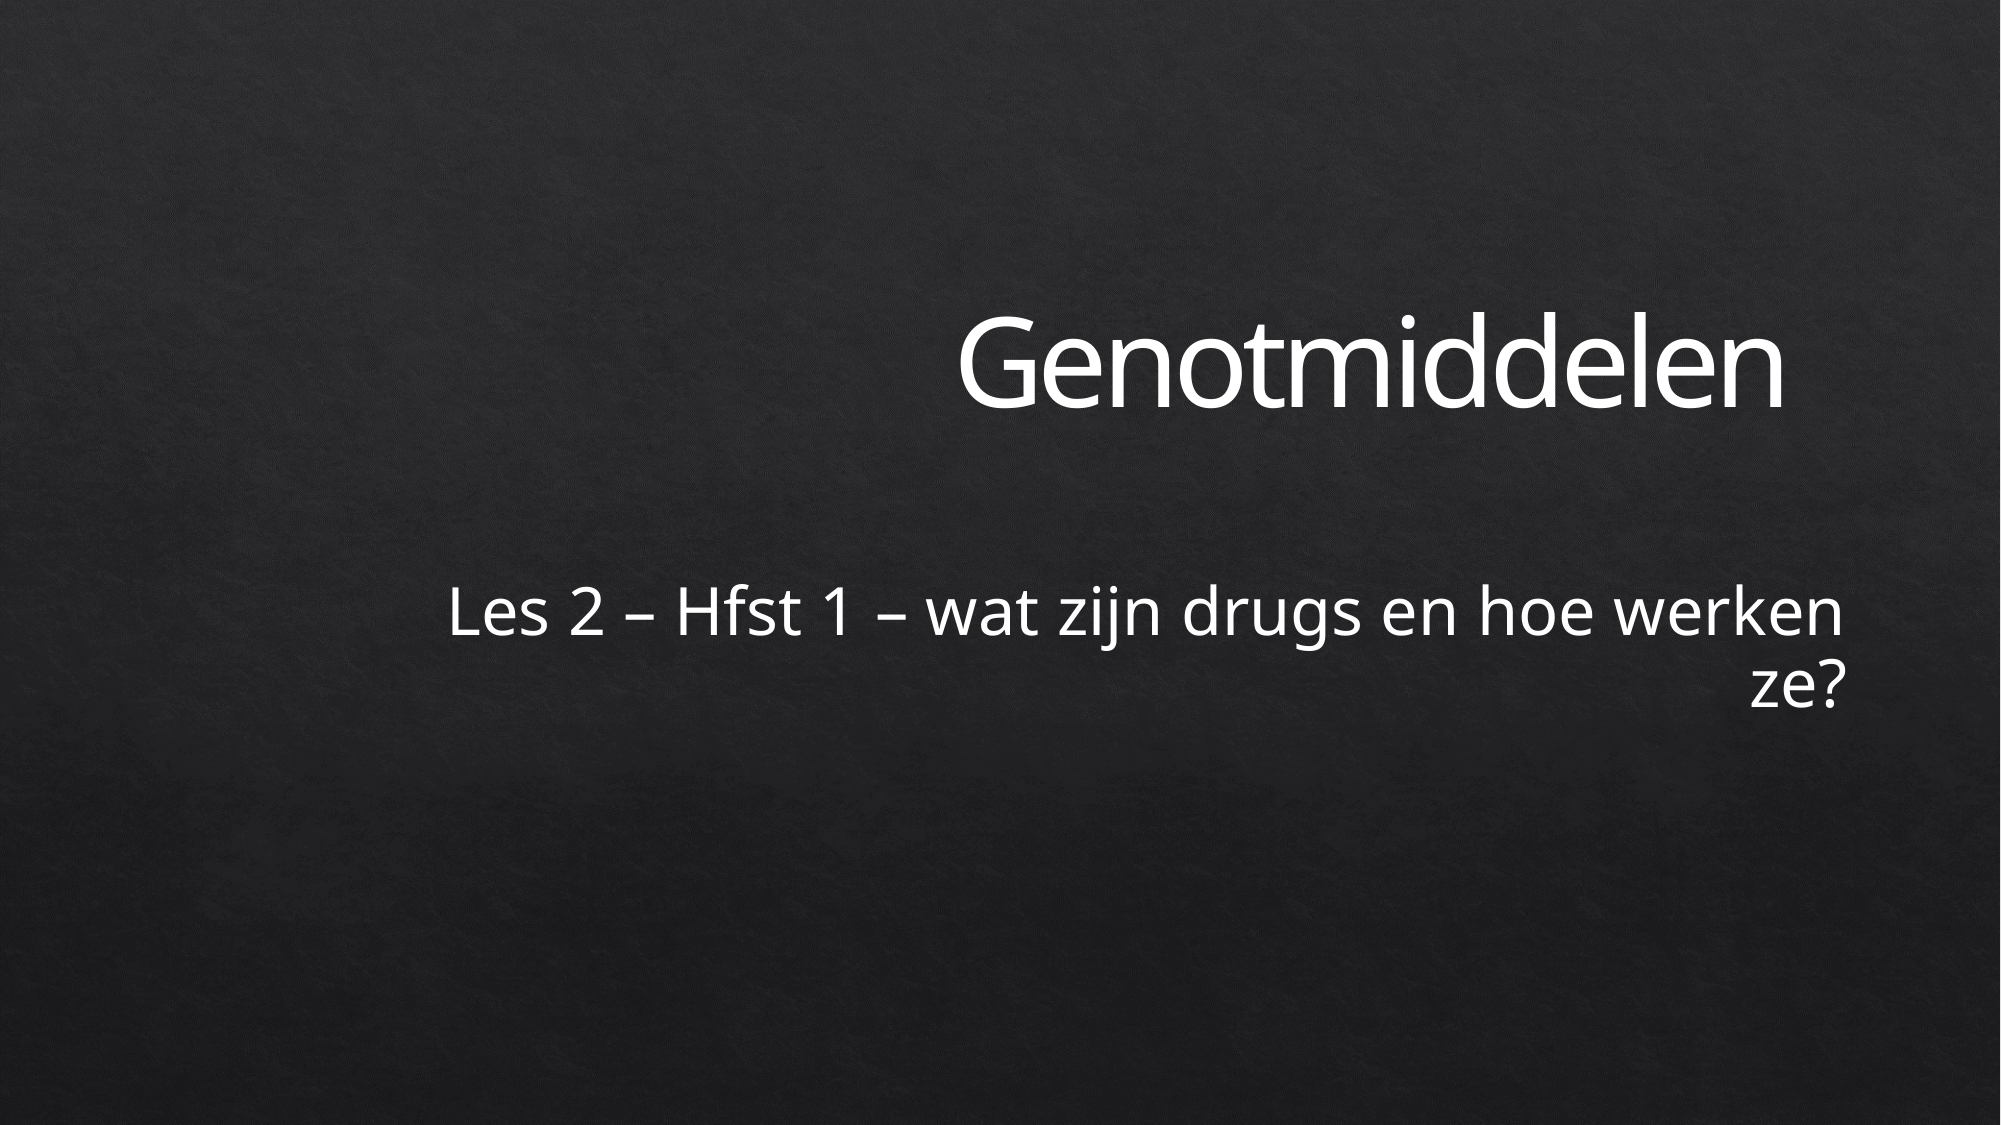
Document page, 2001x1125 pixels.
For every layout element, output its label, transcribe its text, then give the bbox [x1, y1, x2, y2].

subtitle Les 2 – Hfst 1 – wat zijn drugs en hoe werken ze? [362, 606, 1863, 730]
title Genotmiddelen [306, 291, 1807, 562]
picture [0, 0, 2001, 1125]
